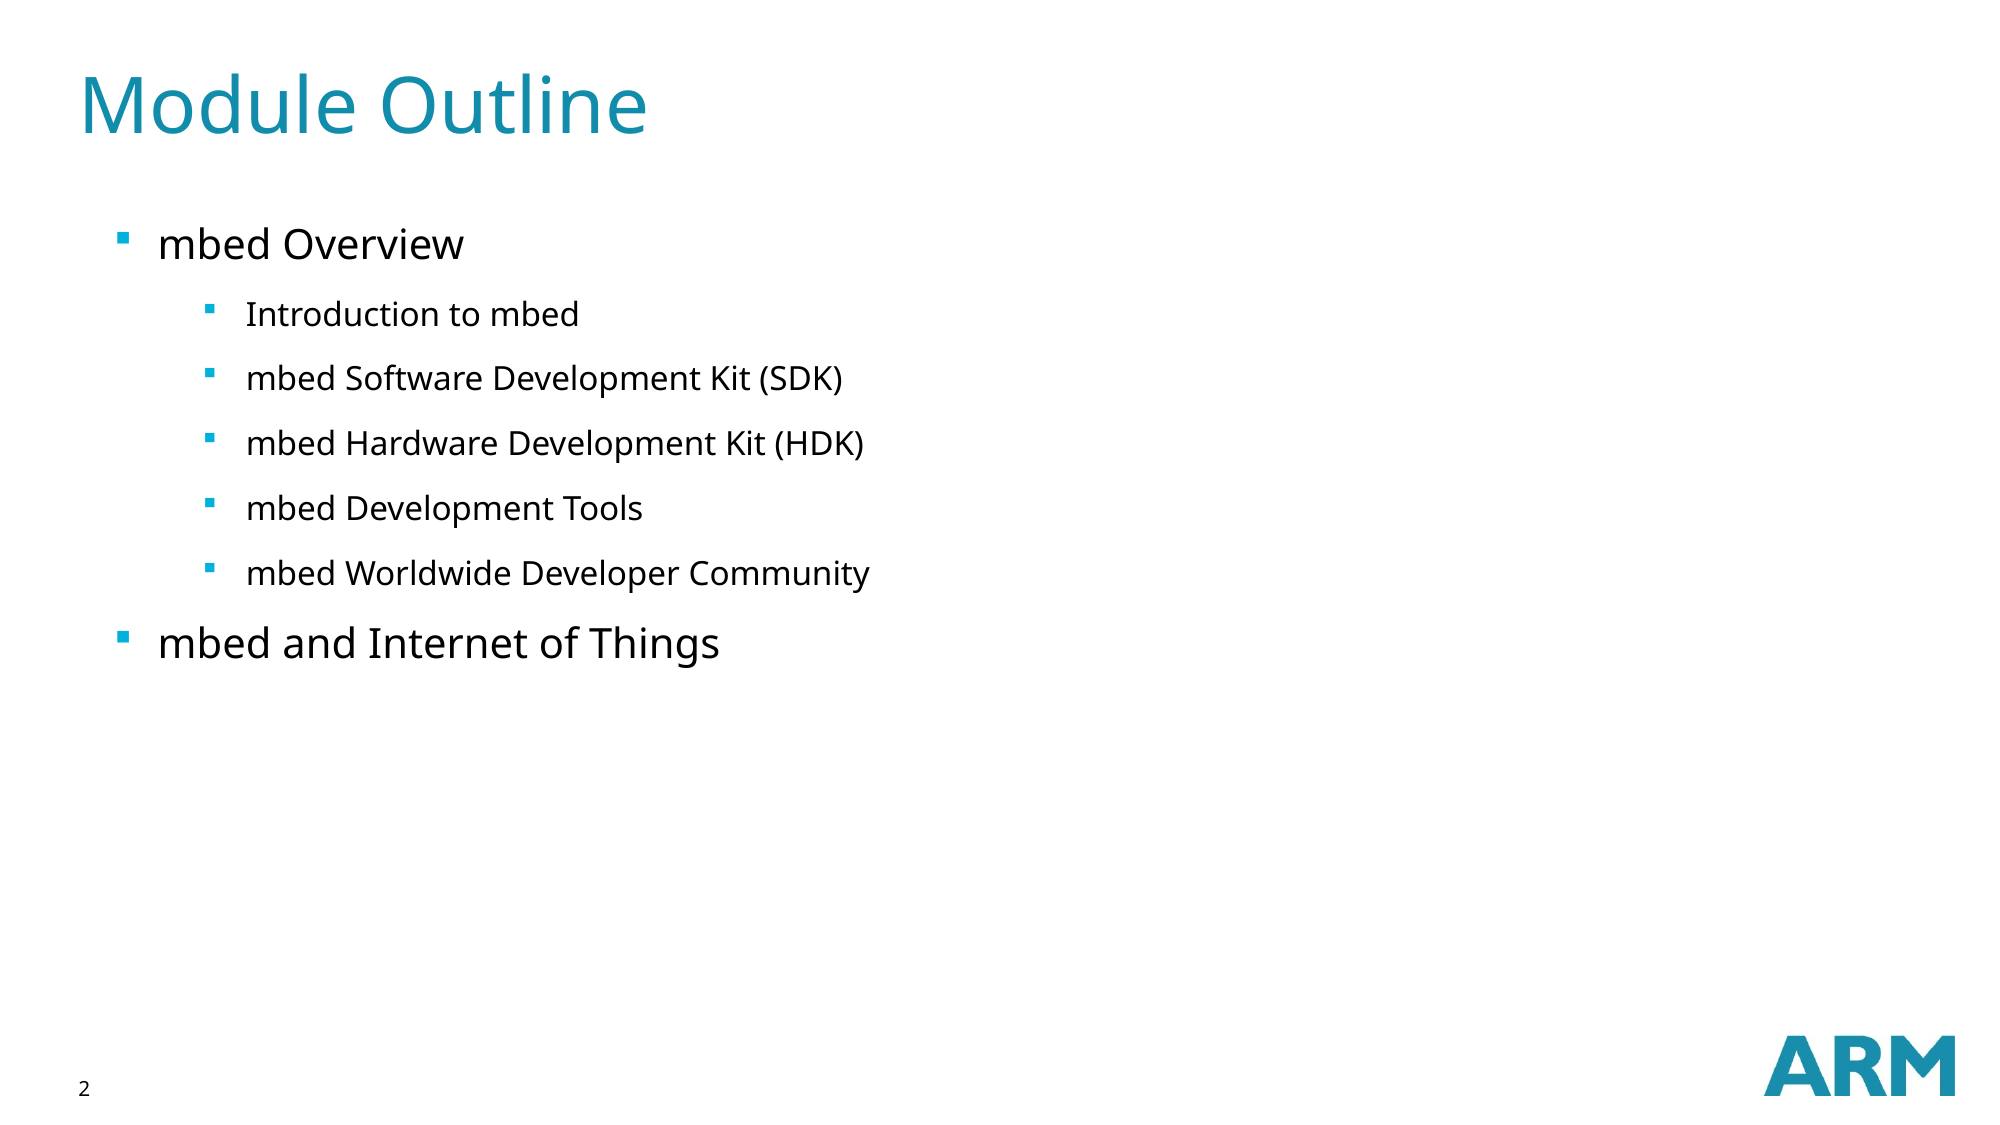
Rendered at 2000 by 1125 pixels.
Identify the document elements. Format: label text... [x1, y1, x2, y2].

list mbed Overview Introduction to mbed mbed Software Development Kit (SDK) mbed Hardware Development Kit (HDK) mbed Development Tools mbed Worldwide Developer Community mbed and Internet of Things [114, 217, 1967, 1008]
title Module Outline [78, 55, 1910, 150]
picture [1763, 1035, 1955, 1096]
